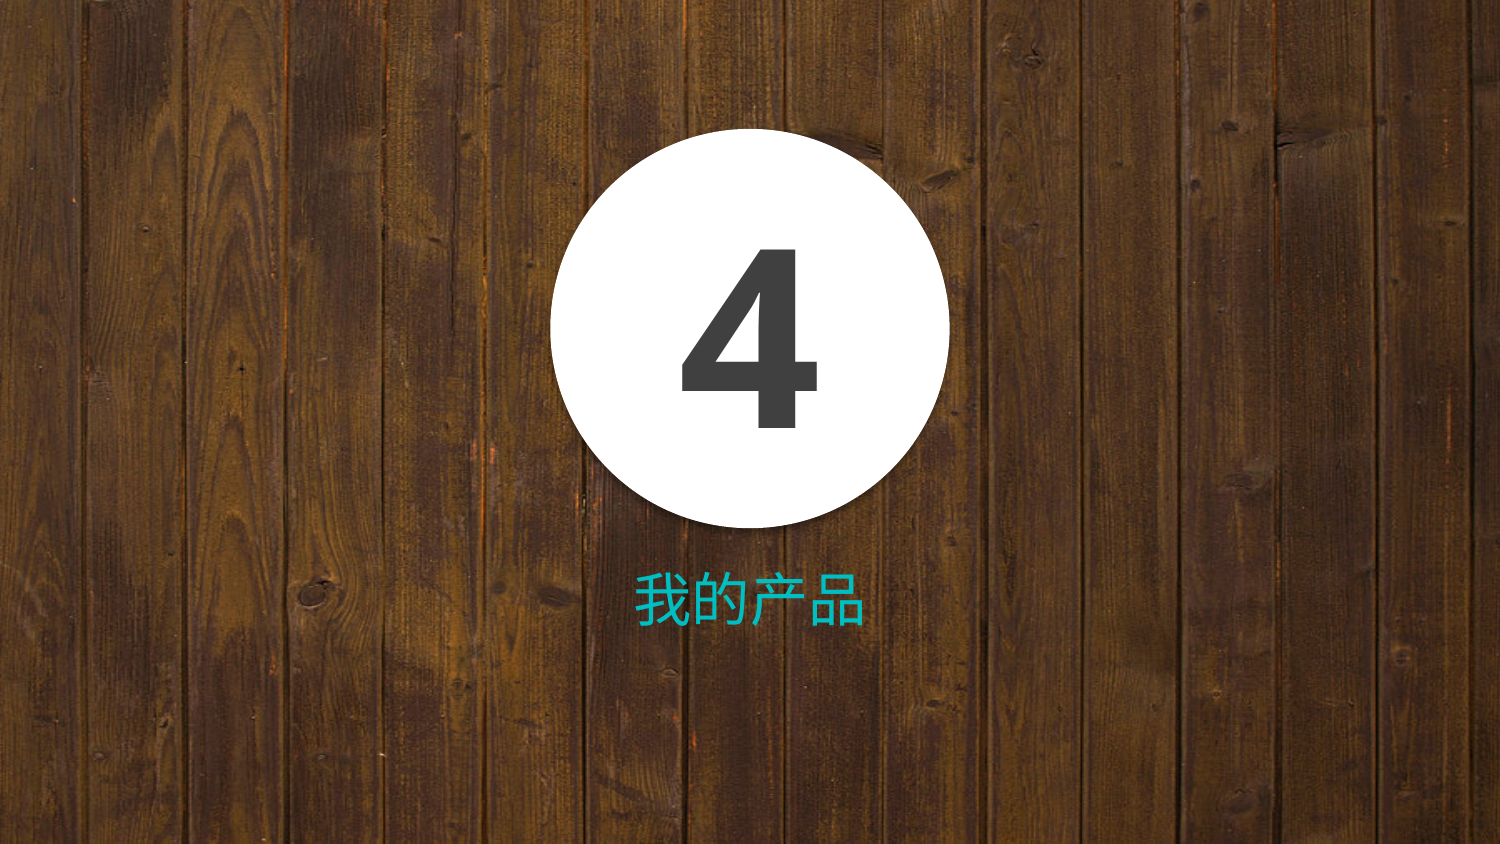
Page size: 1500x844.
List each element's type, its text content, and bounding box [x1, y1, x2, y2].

text_box 我的产品 [605, 555, 895, 641]
text_box 4 [549, 128, 951, 529]
picture [0, 0, 1500, 844]
